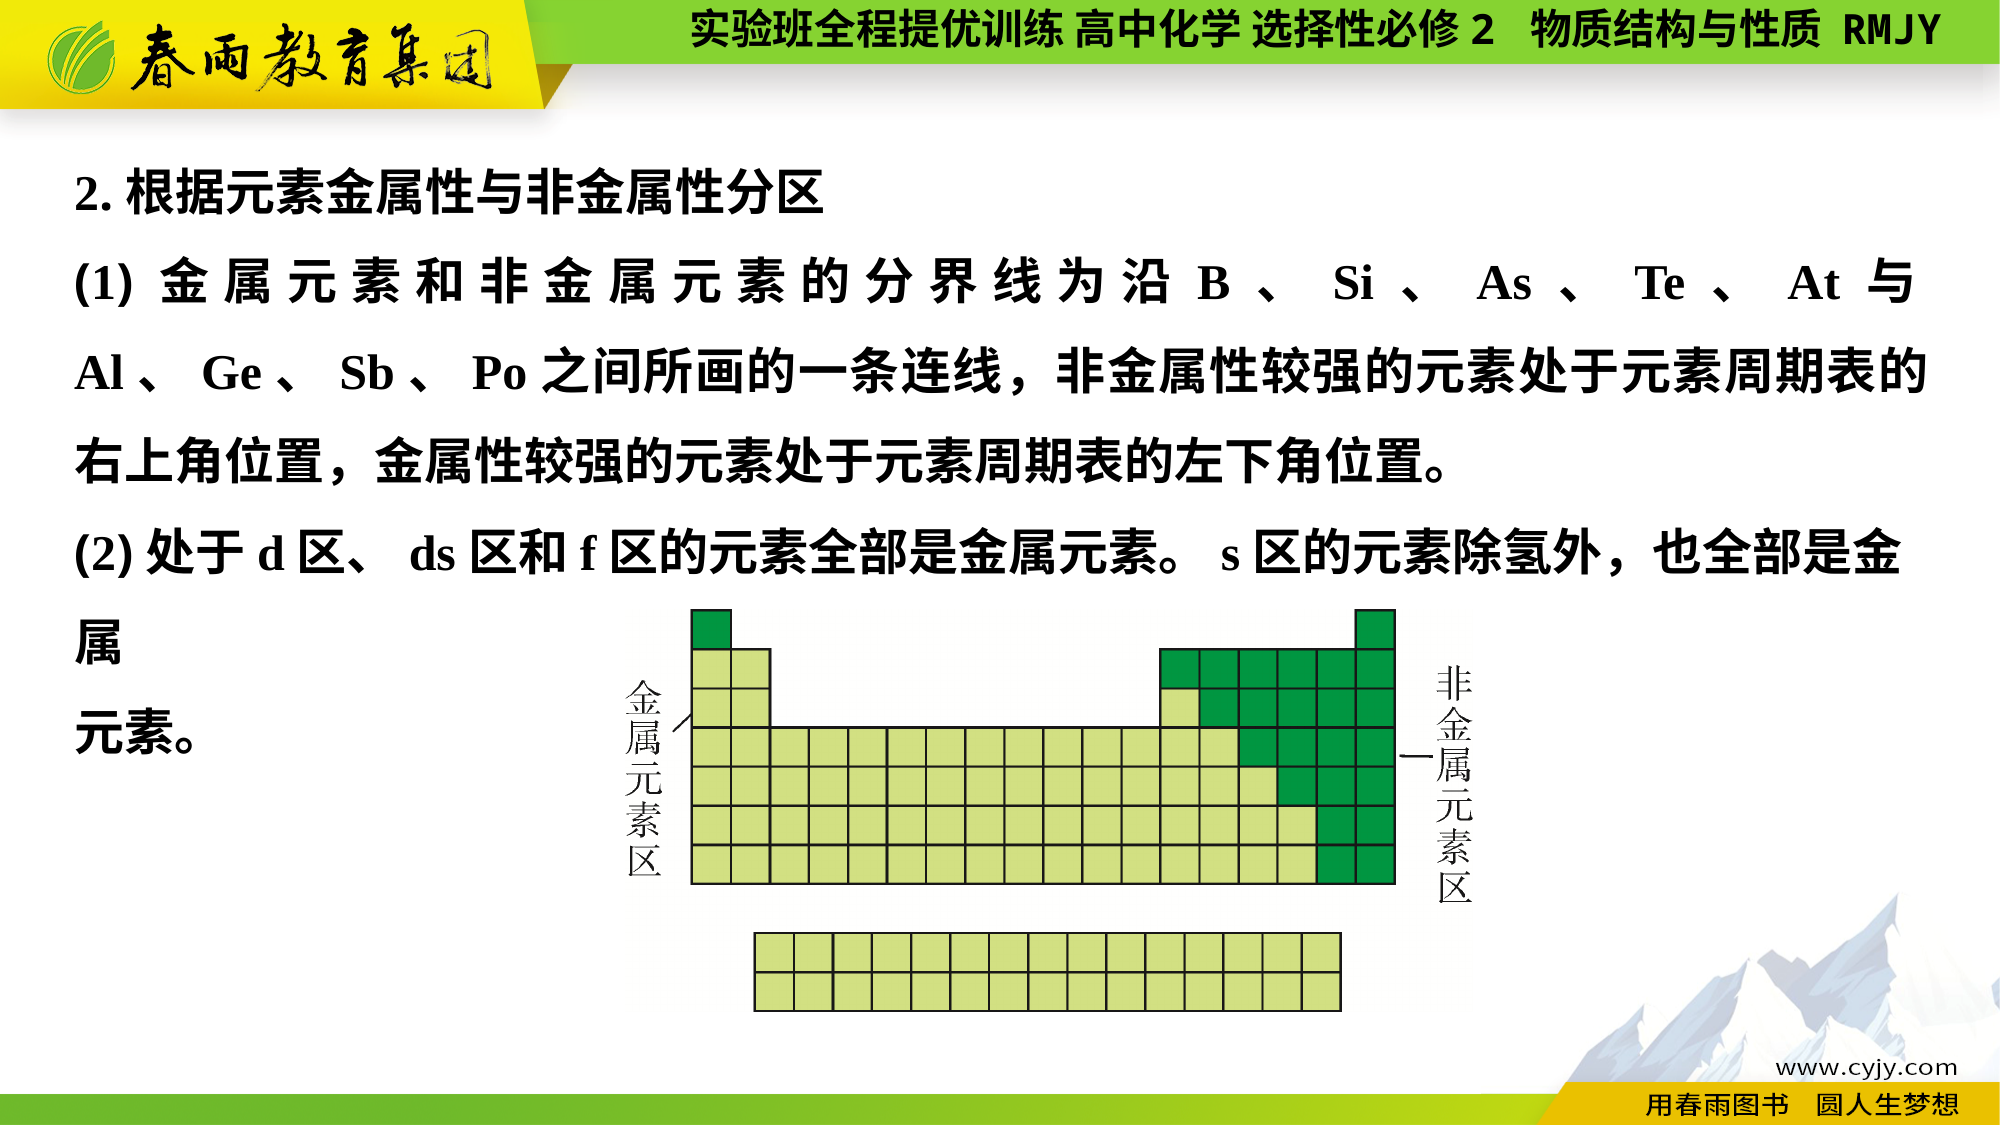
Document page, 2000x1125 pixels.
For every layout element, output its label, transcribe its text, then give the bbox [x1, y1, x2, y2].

list 2.根据元素金属性与非金属性分区 (1)金属元素和非金属元素的分界线为沿B、Si、As、Te、At与Al、Ge、Sb、Po之间所画的一条连线，非金属性较强的元素处于元素周期表的右上角位置，金属性较强的元素处于元素周期表的左下角位置。 (2)处于d区、ds区和f区的元素全部是金属元素。s区的元素除氢外，也全部是金属 元素。 [59, 122, 1944, 683]
picture [0, 0, 2000, 1125]
